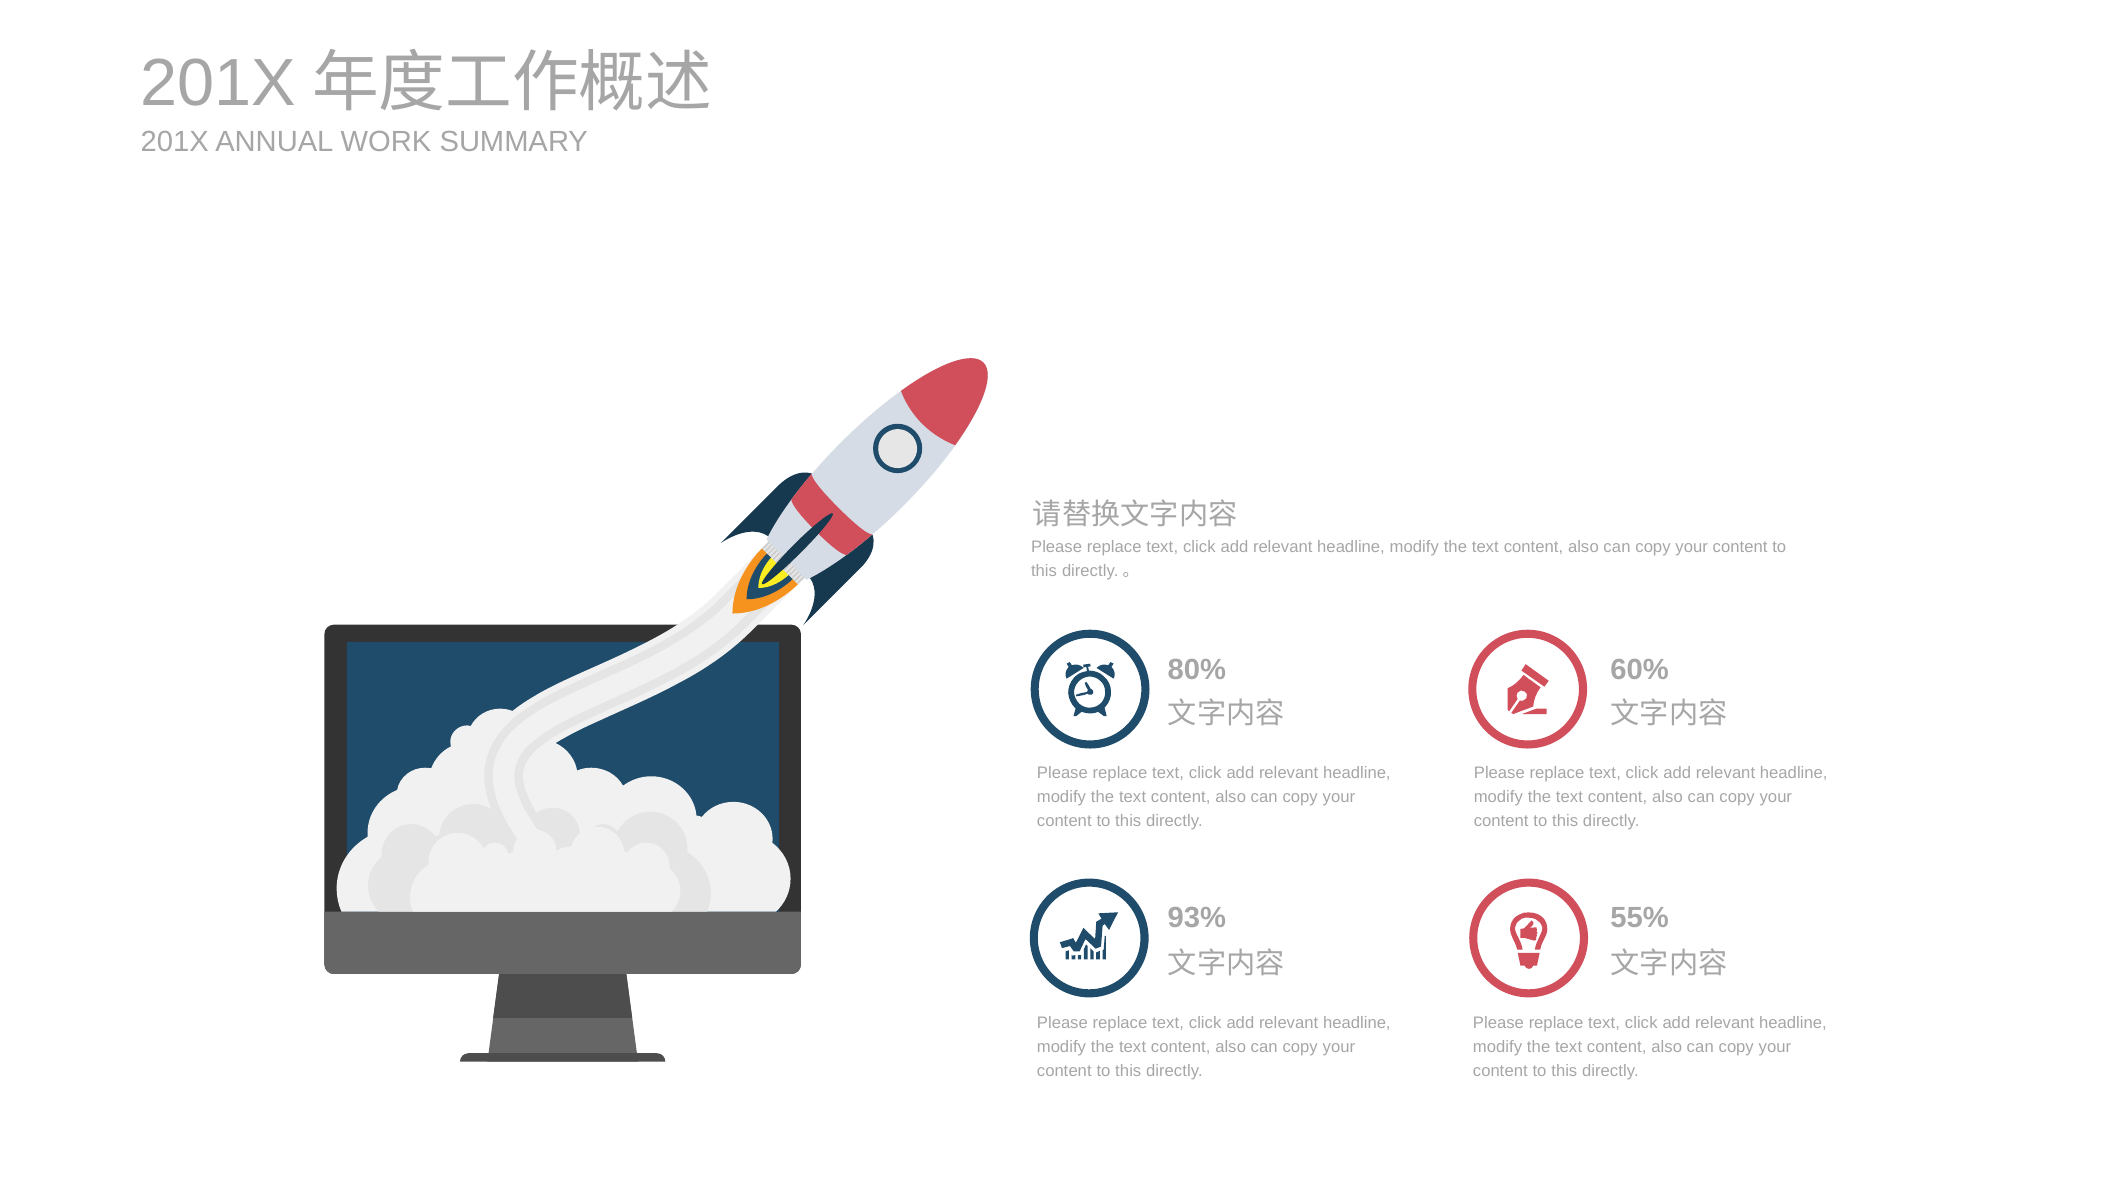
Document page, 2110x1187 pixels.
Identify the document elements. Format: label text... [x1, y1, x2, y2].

text_box [1029, 628, 1151, 750]
text_box [1065, 662, 1111, 717]
text_box Please replace text, click add relevant headline, modify the text content, also can copy your content to this directly.。 [1016, 524, 1825, 588]
text_box 请替换文字内容 [1018, 481, 1253, 524]
text_box [1096, 950, 1100, 960]
text_box 文字内容 [1153, 680, 1300, 737]
text_box [1083, 944, 1088, 960]
text_box [1102, 935, 1106, 960]
text_box [1507, 664, 1549, 715]
text_box 文字内容 [1153, 930, 1300, 988]
text_box 201X年度工作概述 [140, 38, 789, 119]
text_box [1065, 950, 1069, 960]
text_box 文字内容 [1595, 930, 1743, 988]
text_box Please replace text, click add relevant headline, modify the text content, also can copy your content to this directly. [1022, 750, 1416, 837]
text_box [1090, 948, 1094, 960]
text_box 93% [1152, 883, 1242, 941]
text_box [1467, 628, 1589, 750]
text_box 60% [1595, 636, 1684, 693]
text_box 55% [1595, 883, 1684, 941]
text_box 201X ANNUAL WORK SUMMARY [140, 122, 602, 158]
text_box [1059, 912, 1119, 952]
text_box [1517, 952, 1540, 969]
text_box Please replace text, click add relevant headline, modify the text content, also can copy your content to this directly. [1458, 1000, 1852, 1087]
text_box Please replace text, click add relevant headline, modify the text content, also can copy your content to this directly. [1459, 750, 1853, 837]
text_box [1510, 912, 1548, 950]
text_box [324, 345, 1001, 1062]
text_box [1468, 877, 1590, 999]
text_box [1096, 662, 1115, 679]
text_box [1028, 877, 1150, 999]
text_box 文字内容 [1595, 680, 1743, 737]
text_box Please replace text, click add relevant headline, modify the text content, also can copy your content to this directly. [1022, 1000, 1416, 1087]
text_box 80% [1152, 636, 1242, 693]
